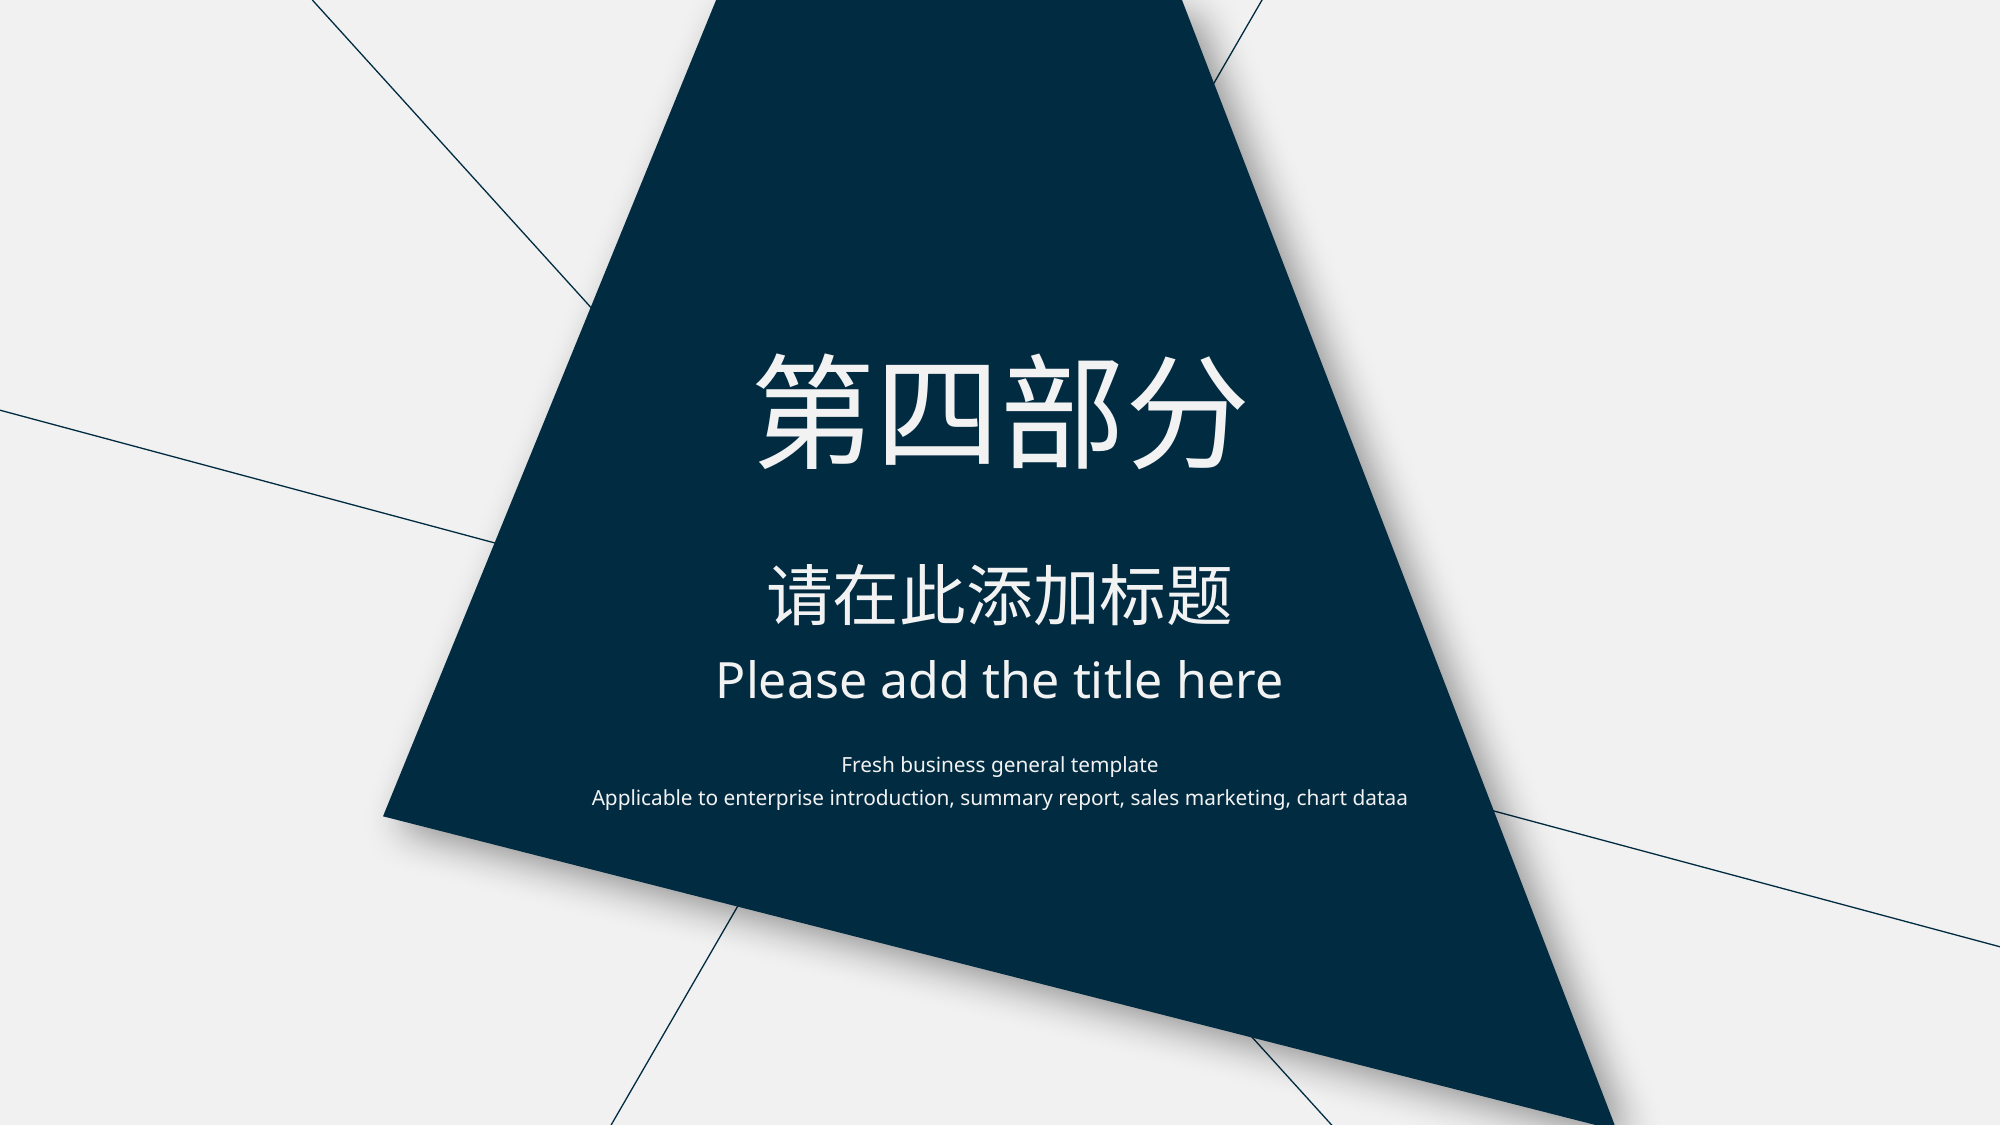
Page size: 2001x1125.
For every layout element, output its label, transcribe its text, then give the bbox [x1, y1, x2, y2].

text_box 第四部分 [735, 326, 1265, 492]
text_box [385, 817, 1615, 1125]
text_box [415, 0, 1466, 737]
text_box Please add the title here [701, 641, 1299, 716]
text_box Fresh business general template Applicable to enterprise introduction, summary report, sales marketing, chart dataa [383, 737, 1617, 817]
text_box 请在此添加标题 [709, 546, 1291, 642]
